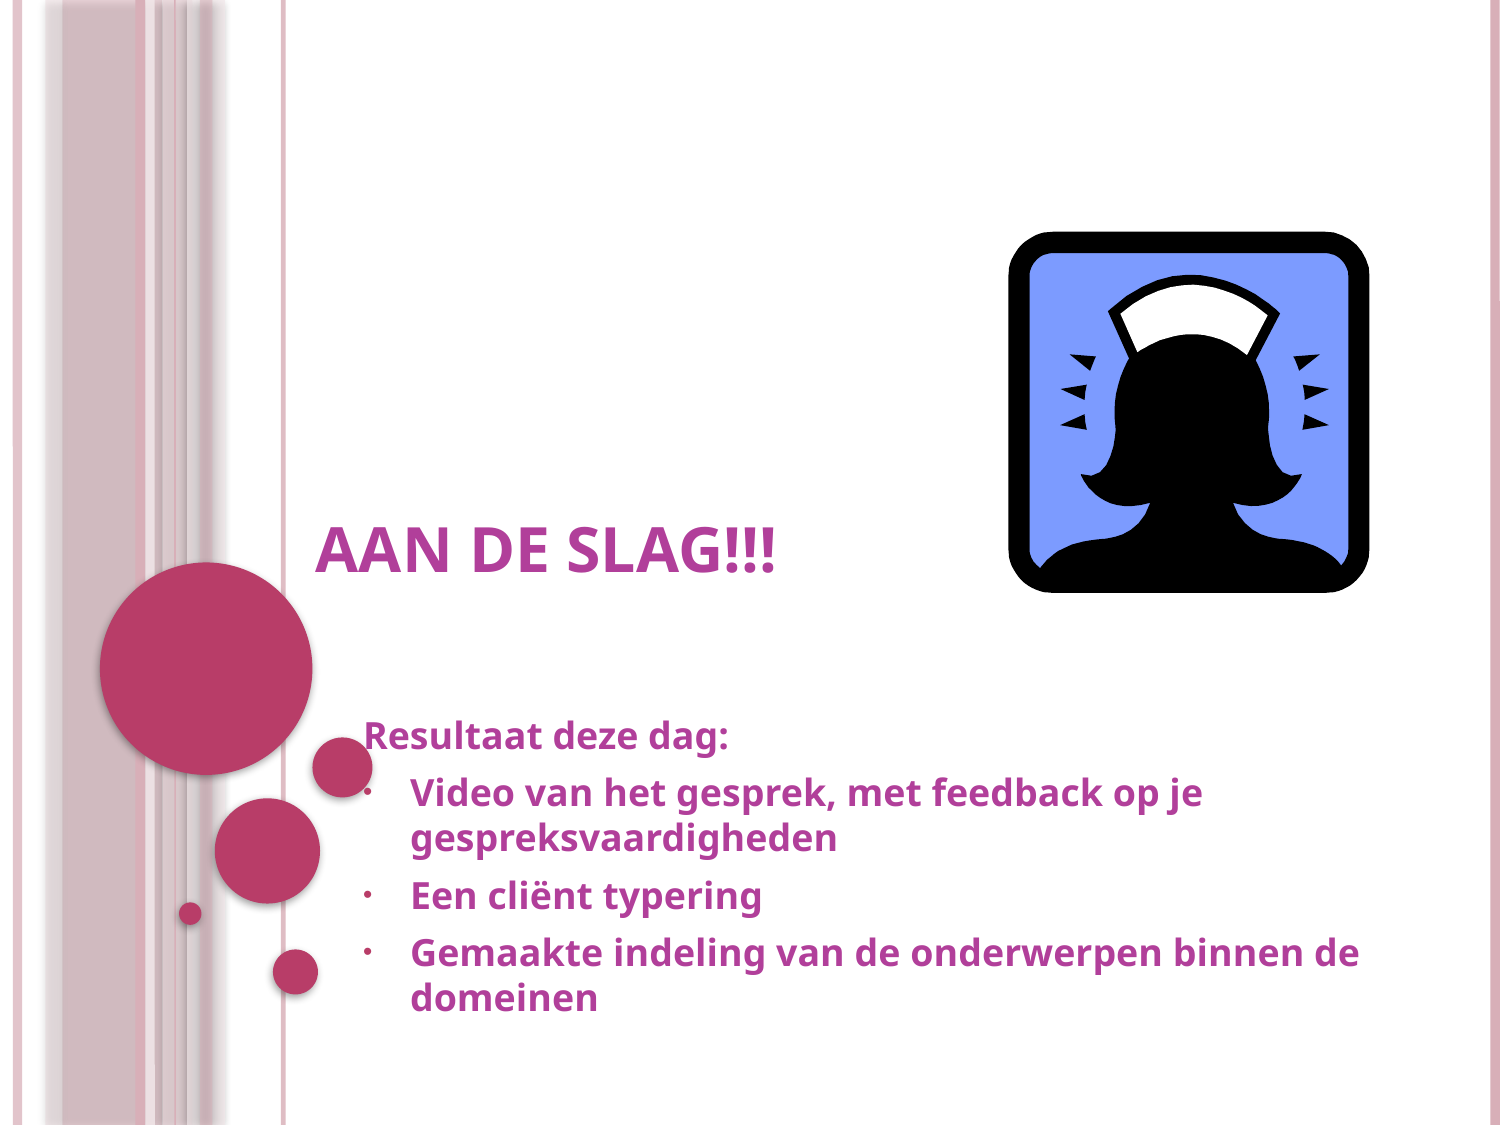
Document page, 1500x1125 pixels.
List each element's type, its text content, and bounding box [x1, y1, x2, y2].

title AAN DE SLAG!!! [301, 282, 1001, 593]
picture [1007, 231, 1370, 594]
subtitle Resultaat deze dag: Video van het gesprek, met feedback op je gespreksvaardigheden Een cliënt typering Gemaakte indeling van de onderwerpen binnen de domeinen [348, 704, 1388, 1083]
